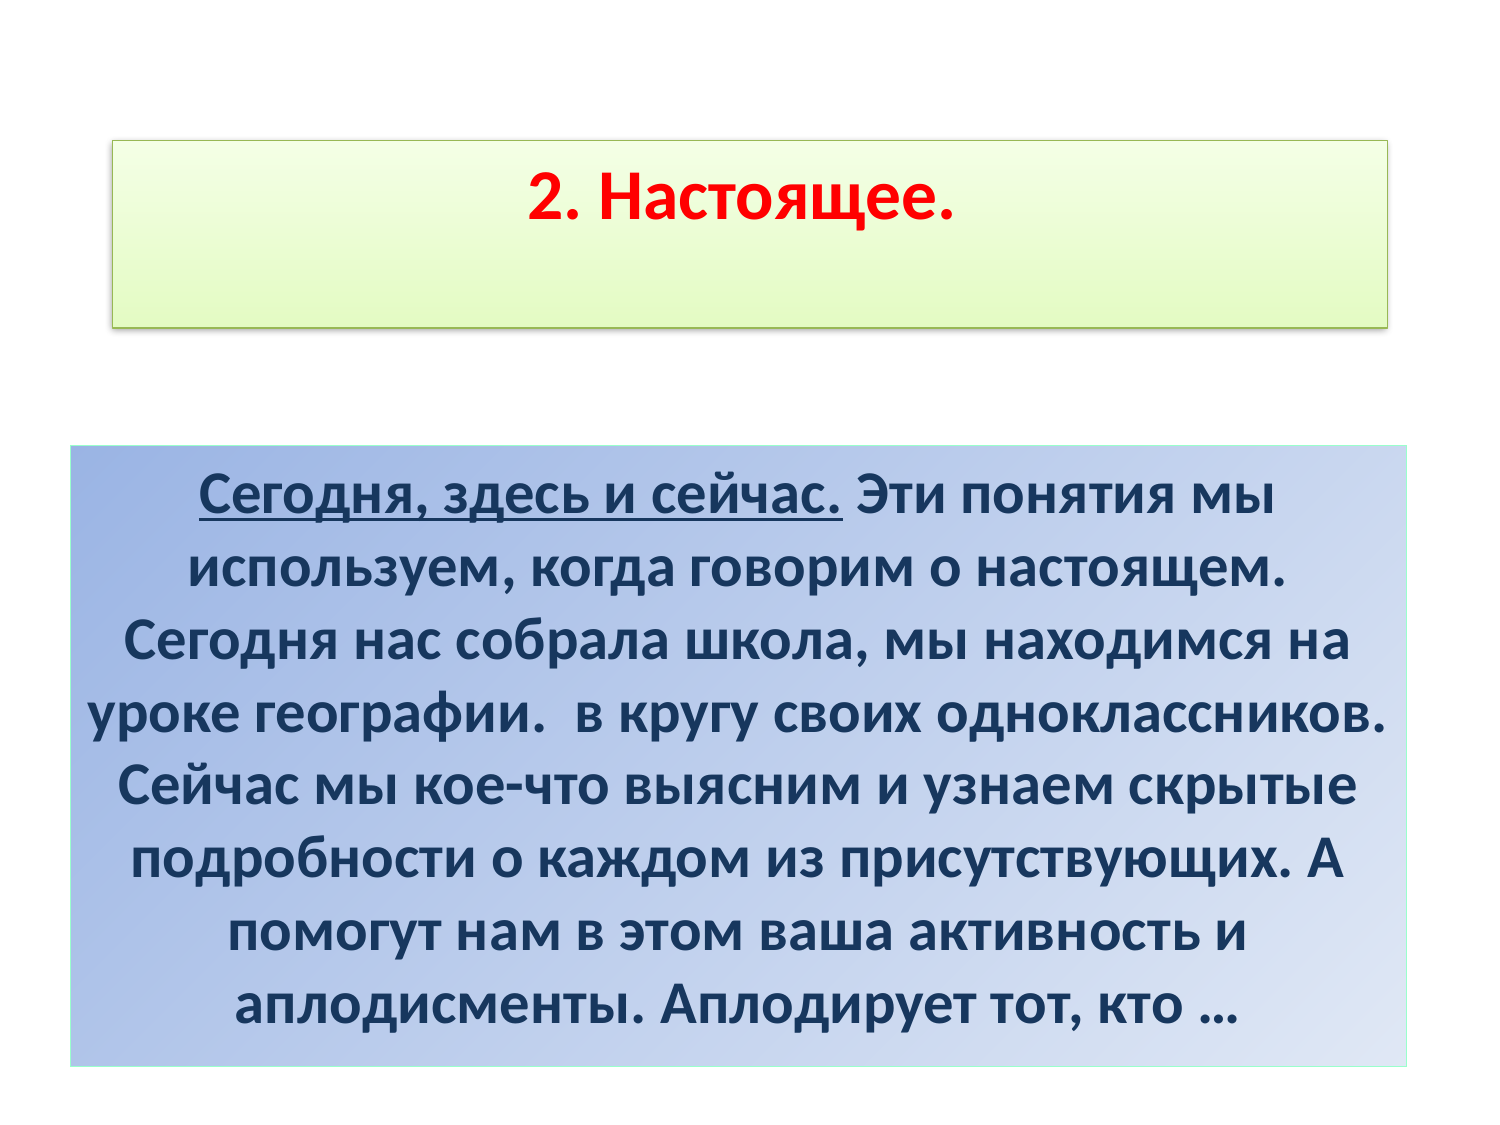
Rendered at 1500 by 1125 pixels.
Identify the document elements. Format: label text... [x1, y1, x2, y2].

title 2. Настоящее. [112, 140, 1388, 329]
subtitle Сегодня, здесь и сейчас. Эти понятия мы используем, когда говорим о настоящем. Сегодня нас собрала школа, мы находимся на уроке географии. в кругу своих одноклассников. Сейчас мы кое-что выясним и узнаем скрытые подробности о каждом из присутствующих. А помогут нам в этом ваша активность и аплодисменты. Аплодирует тот, кто … [70, 445, 1407, 1067]
